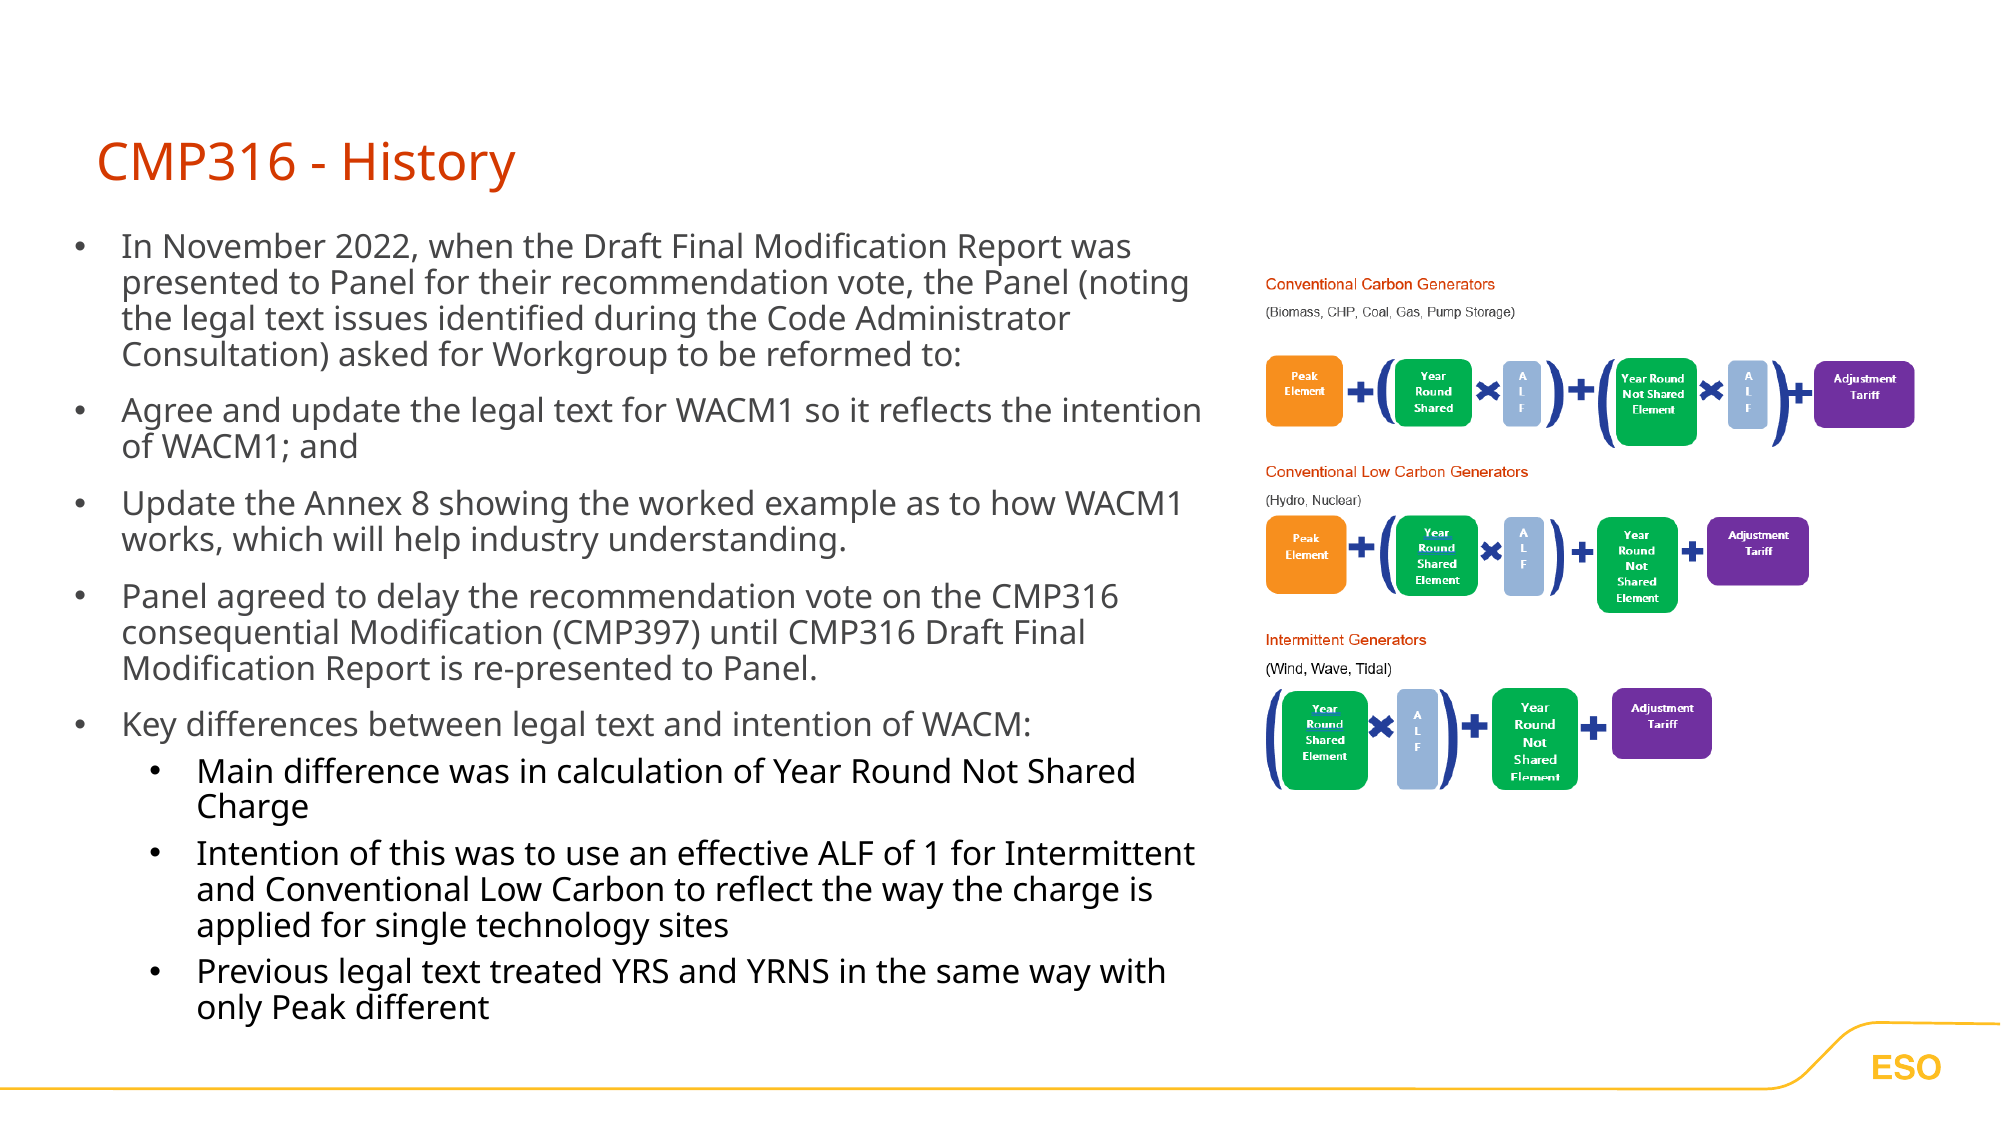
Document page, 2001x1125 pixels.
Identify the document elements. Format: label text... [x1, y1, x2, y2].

picture [1231, 263, 1941, 816]
list In November 2022, when the Draft Final Modification Report was presented to Panel for their recommendation vote, the Panel (noting the legal text issues identified during the Code Administrator Consultation) asked for Workgroup to be reformed to: Agree and update the legal text for WACM1 so it reflects the intention of WACM1; and Update the Annex 8 showing the worked example as to how WACM1 works, which will help industry understanding. Panel agreed to delay the recommendation vote on the CMP316 consequential Modification (CMP397) until CMP316 Draft Final Modification Report is re-presented to Panel. Key differences between legal text and intention of WACM: Main difference was in calculation of Year Round Not Shared Charge Intention of this was to use an effective ALF of 1 for Intermittent and Conventional Low Carbon to reflect the way the charge is applied for single technology sites Previous legal text treated YRS and YRNS in the same way with only Peak different [59, 222, 1221, 903]
picture [1873, 1054, 1941, 1080]
title CMP316 - History [81, 127, 909, 233]
